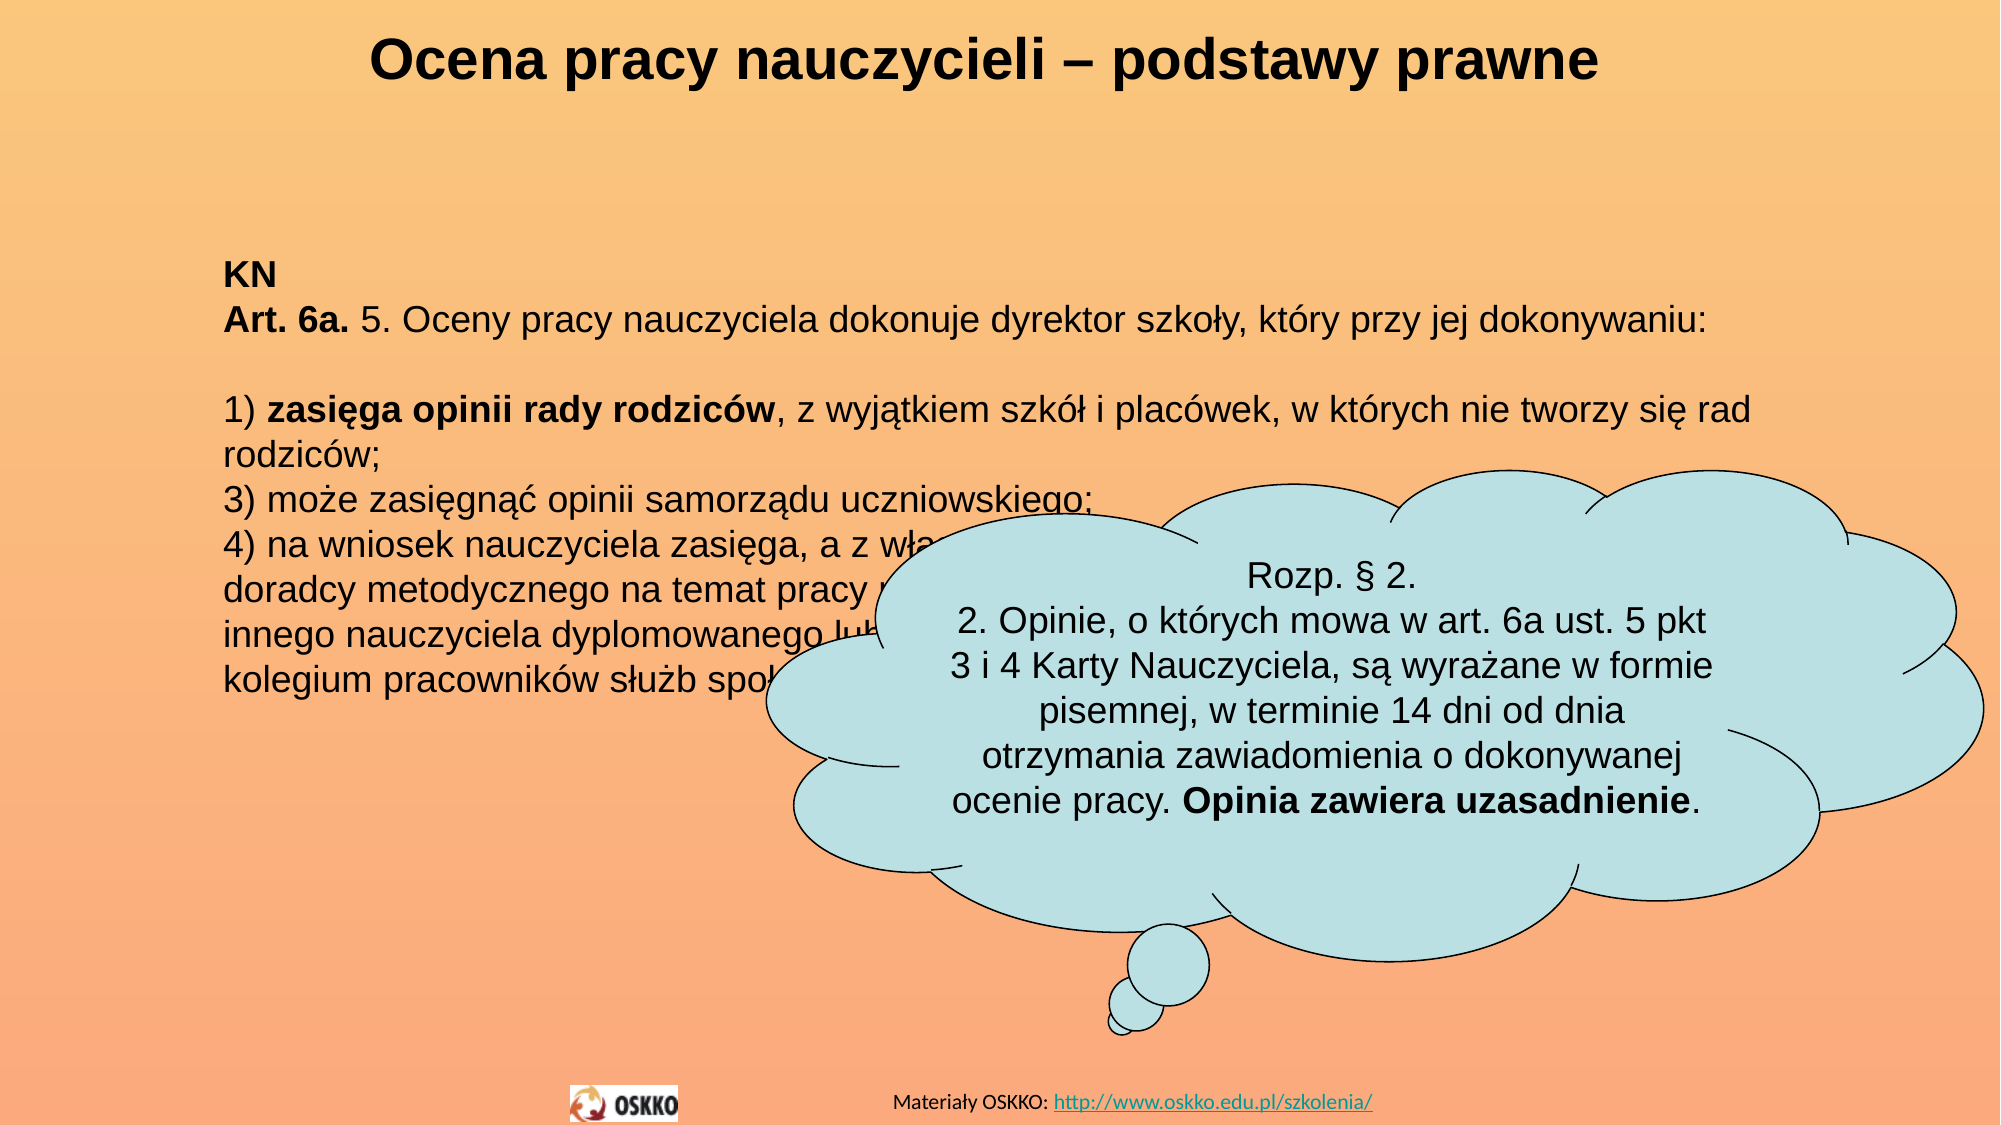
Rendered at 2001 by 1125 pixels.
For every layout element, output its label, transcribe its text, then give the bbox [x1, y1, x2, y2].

picture [570, 1085, 678, 1123]
text_box Rozp. § 2. 2. Opinie, o których mowa w art. 6a ust. 5 pkt 3 i 4 Karty Nauczyciela, są wyrażane w formie pisemnej, w terminie 14 dni od dnia otrzymania zawiadomienia o dokonywanej ocenie pracy. Opinia zawiera uzasadnienie. [766, 470, 1984, 1036]
text_box KN Art. 6a. 5. Oceny pracy nauczyciela dokonuje dyrektor szkoły, który przy jej dokonywaniu: 1) zasięga opinii rady rodziców, z wyjątkiem szkół i placówek, w których nie tworzy się rad rodziców; 3) może zasięgnąć opinii samorządu uczniowskiego; 4) na wniosek nauczyciela zasięga, a z własnej inicjatywy może zasięgnąć opinii właściwego doradcy metodycznego na temat pracy nauczyciela, a w przypadku braku takiej możliwości - opinii innego nauczyciela dyplomowanego lub mianowanego, a w przypadku nauczyciela publicznego kolegium pracowników służb społecznych - opinii opiekuna naukowo-dydaktycznego. [208, 243, 1886, 708]
text_box Materiały OSKKO: http://www.oskko.edu.pl/szkolenia/ [493, 1080, 1788, 1122]
text_box Ocena pracy nauczycieli – podstawy prawne [249, 13, 1721, 144]
